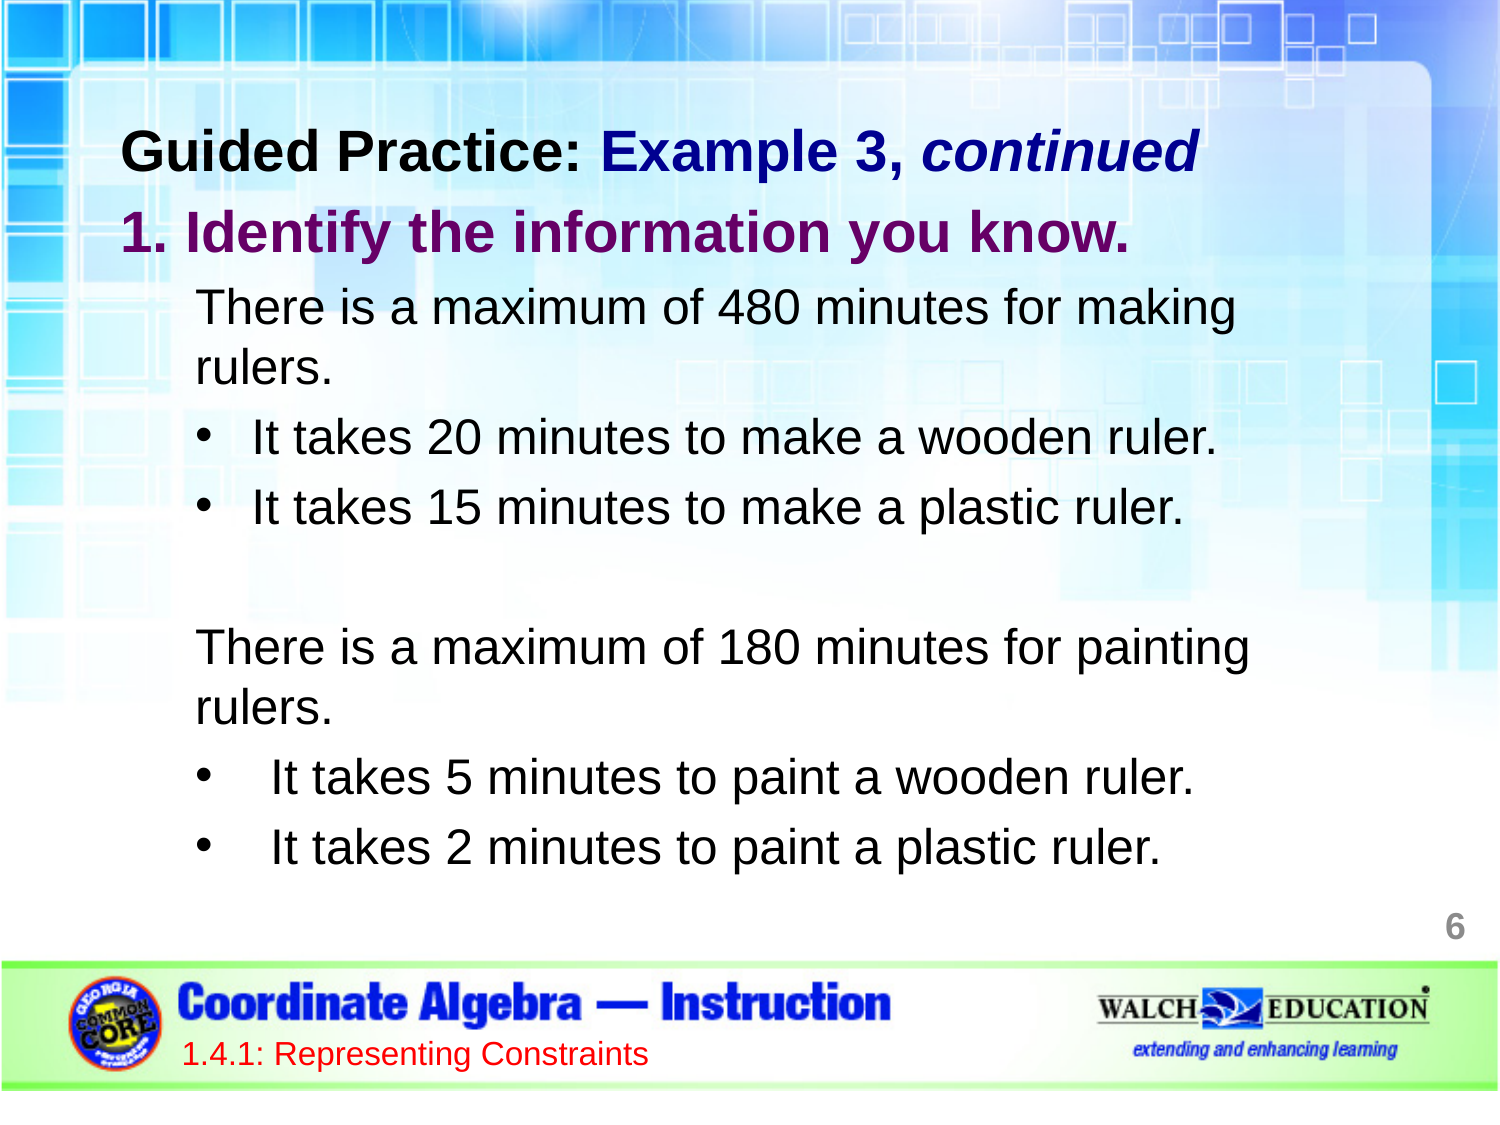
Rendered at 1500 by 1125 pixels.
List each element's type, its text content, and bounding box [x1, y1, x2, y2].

list 1.4.1: Representing Constraints [166, 1024, 1074, 1069]
subtitle Guided Practice: Example 3, continued 1. Identify the information you know. There is a maximum of 480 minutes for making rulers. It takes 20 minutes to make a wooden ruler. It takes 15 minutes to make a plastic ruler. There is a maximum of 180 minutes for painting rulers. It takes 5 minutes to paint a wooden ruler. It takes 2 minutes to paint a plastic ruler. [105, 105, 1394, 925]
slide_number 6 [1361, 901, 1481, 949]
picture [1, 0, 1500, 1091]
